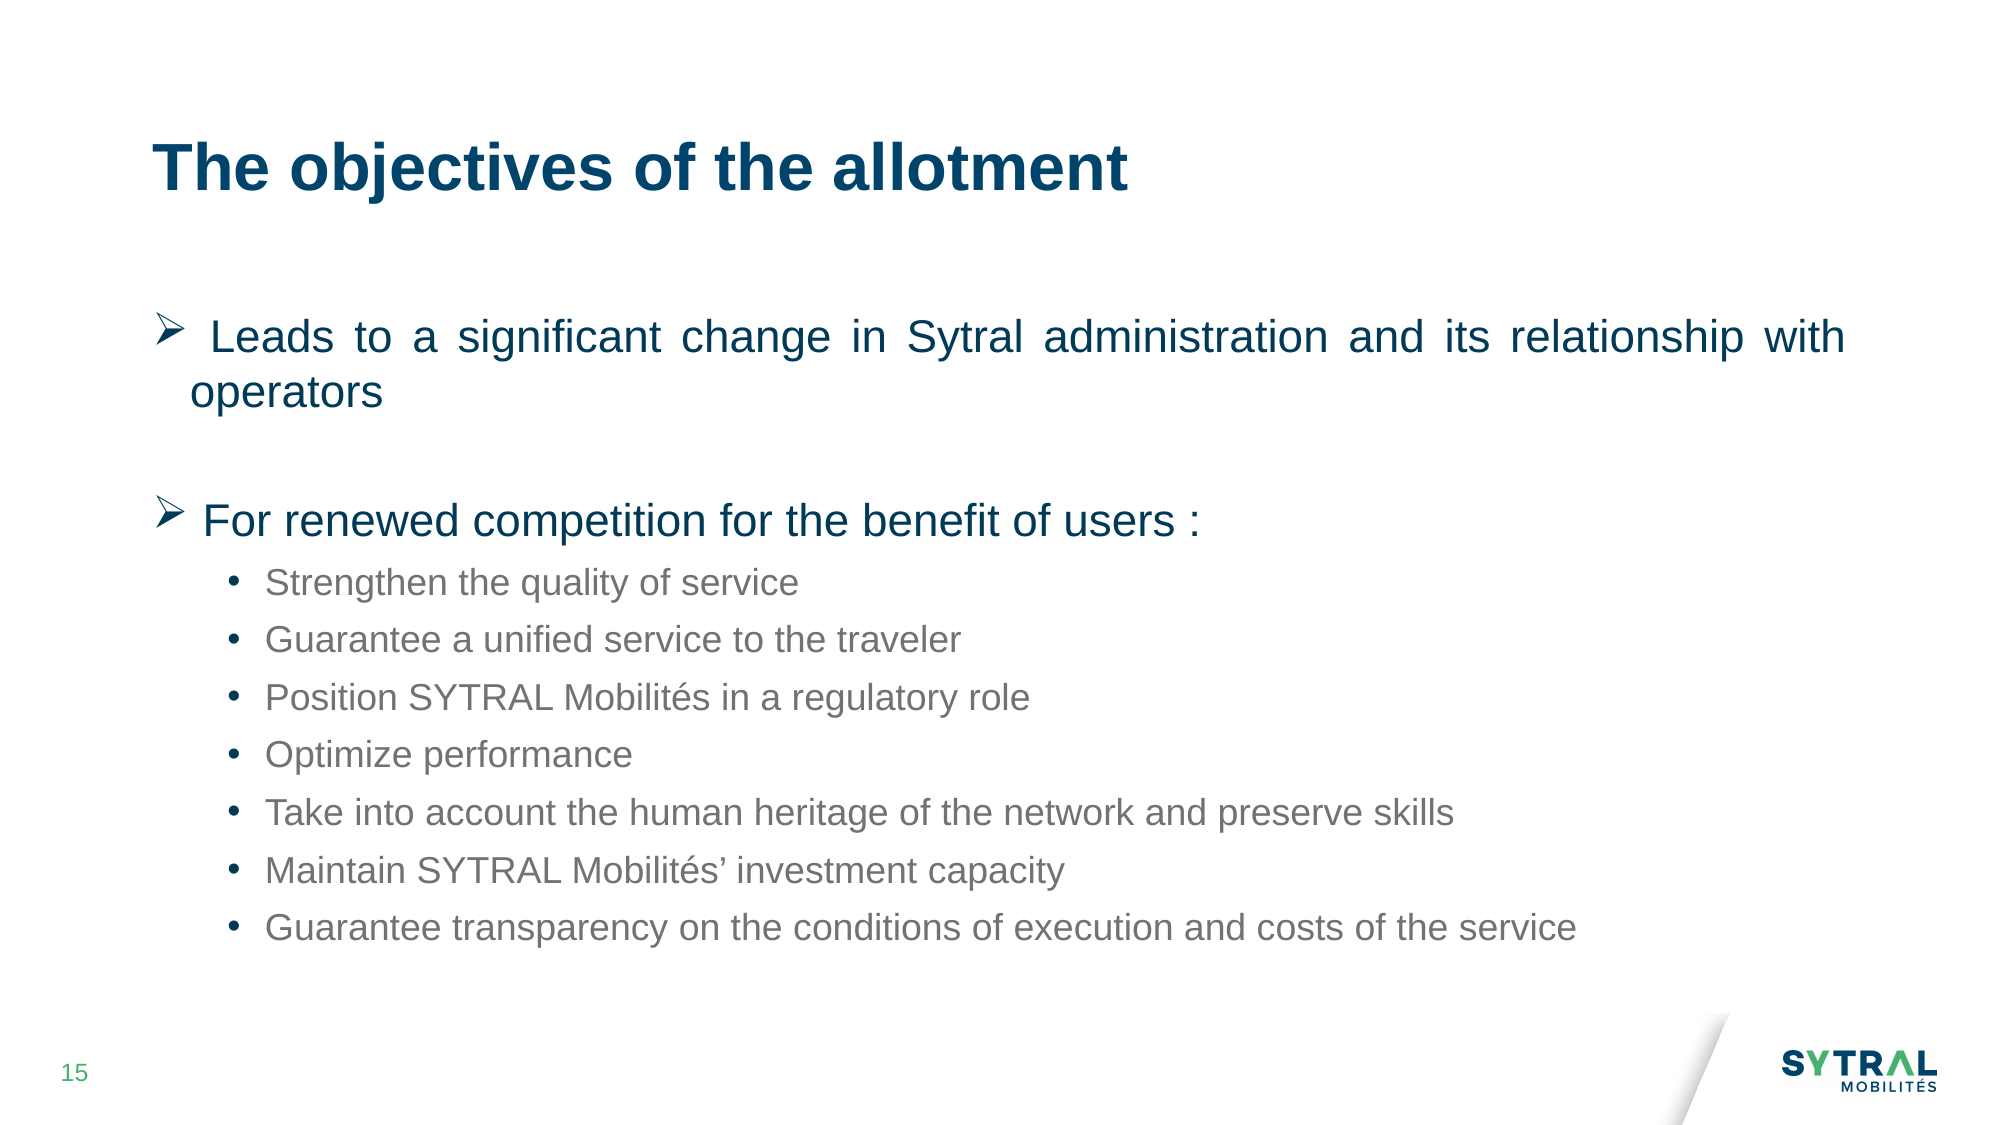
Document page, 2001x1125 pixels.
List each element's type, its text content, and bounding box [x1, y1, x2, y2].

title The objectives of the allotment [137, 59, 1863, 278]
text_box 15 [45, 1041, 130, 1101]
list Leads to a significant change in Sytral administration and its relationship with operators For renewed competition for the benefit of users : Strengthen the quality of service Guarantee a unified service to the traveler Position SYTRAL Mobilités in a regulatory role Optimize performance Take into account the human heritage of the network and preserve skills Maintain SYTRAL Mobilités’ investment capacity Guarantee transparency on the conditions of execution and costs of the service [137, 299, 1863, 978]
picture [1584, 1013, 2001, 1125]
